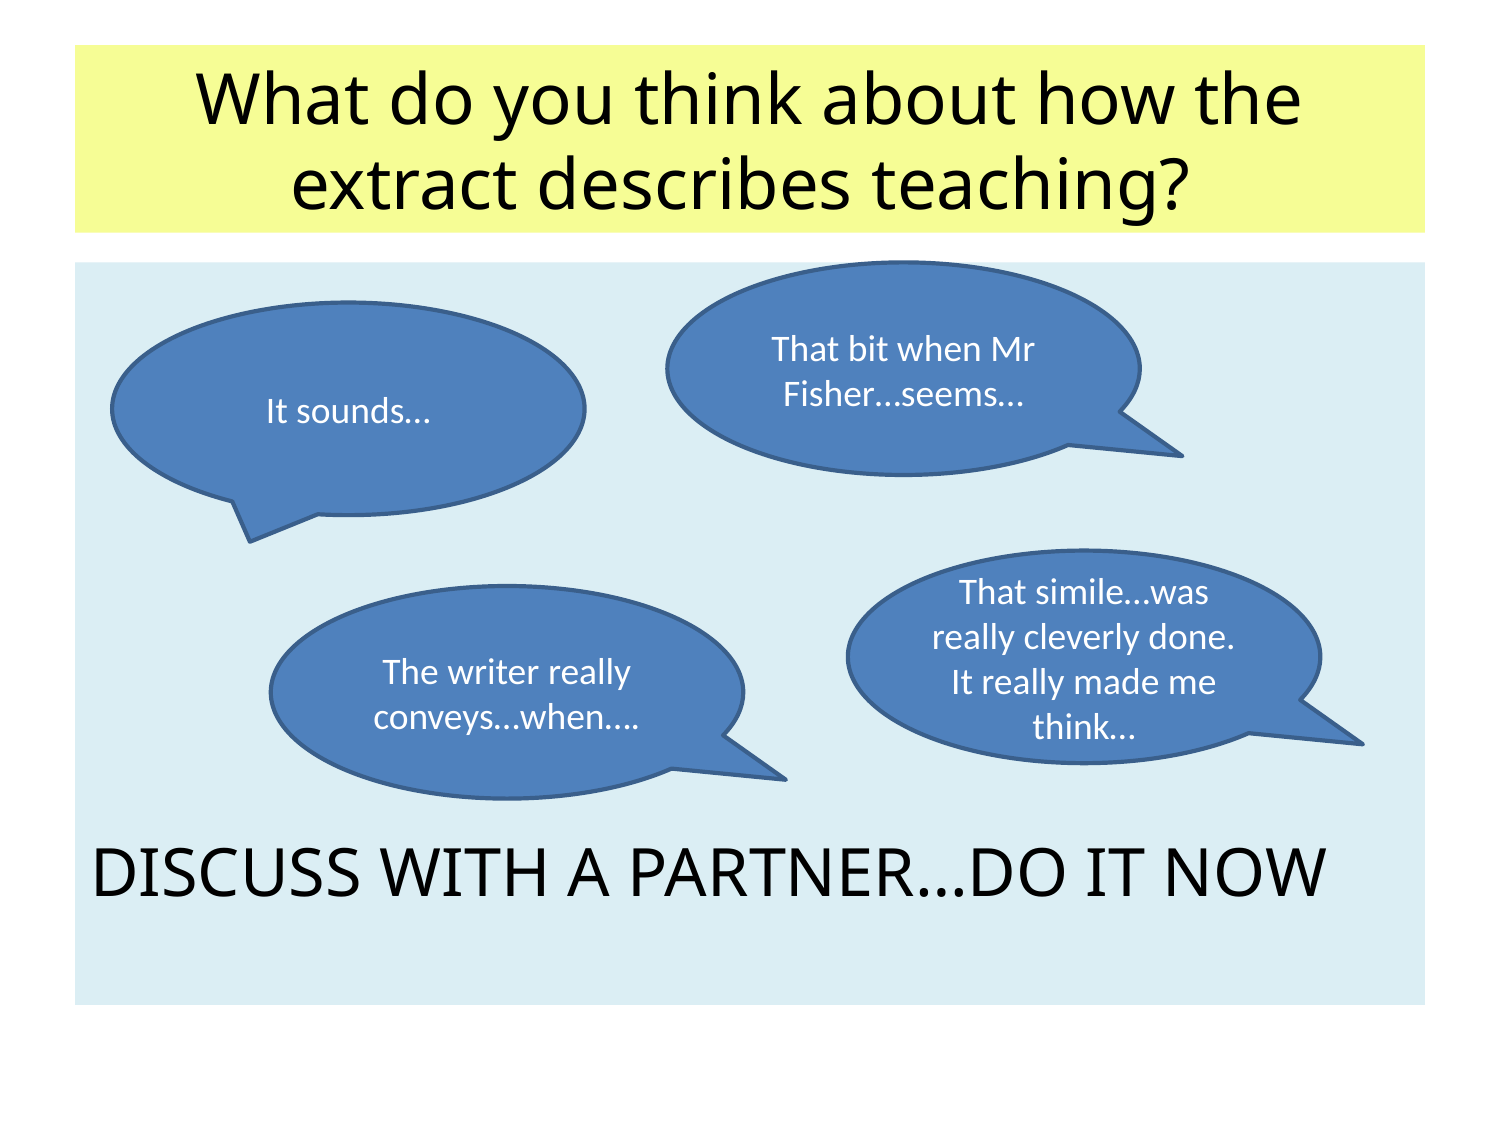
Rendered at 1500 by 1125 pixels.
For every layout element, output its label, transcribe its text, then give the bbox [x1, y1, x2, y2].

text_box That bit when Mr Fisher…seems… [665, 260, 1185, 478]
text_box That simile…was really cleverly done. It really made me think… [845, 548, 1365, 766]
title What do you think about how the extract describes teaching? [75, 45, 1425, 233]
text_box The writer really conveys…when…. [268, 583, 788, 801]
list DISCUSS WITH A PARTNER…DO IT NOW [75, 262, 1425, 1005]
text_box It sounds… [109, 300, 587, 544]
